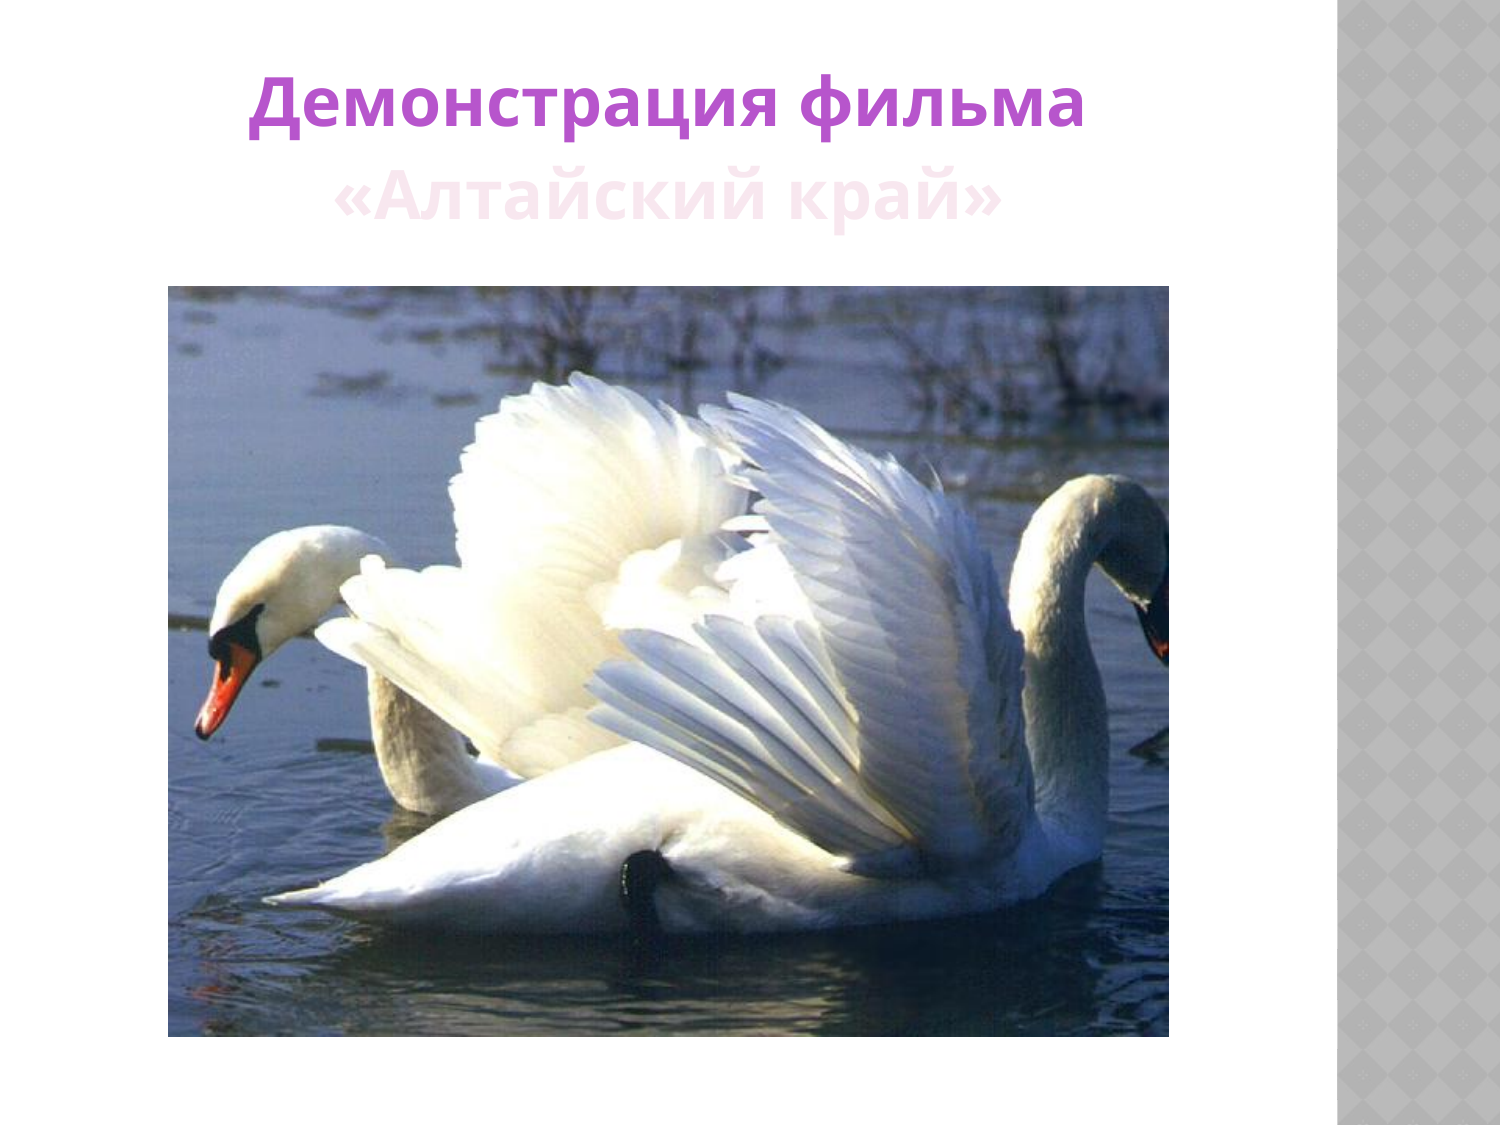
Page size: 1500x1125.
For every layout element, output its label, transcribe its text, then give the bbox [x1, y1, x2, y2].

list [168, 286, 1170, 1037]
title Демонстрация фильма «Алтайский край» [75, 52, 1263, 240]
